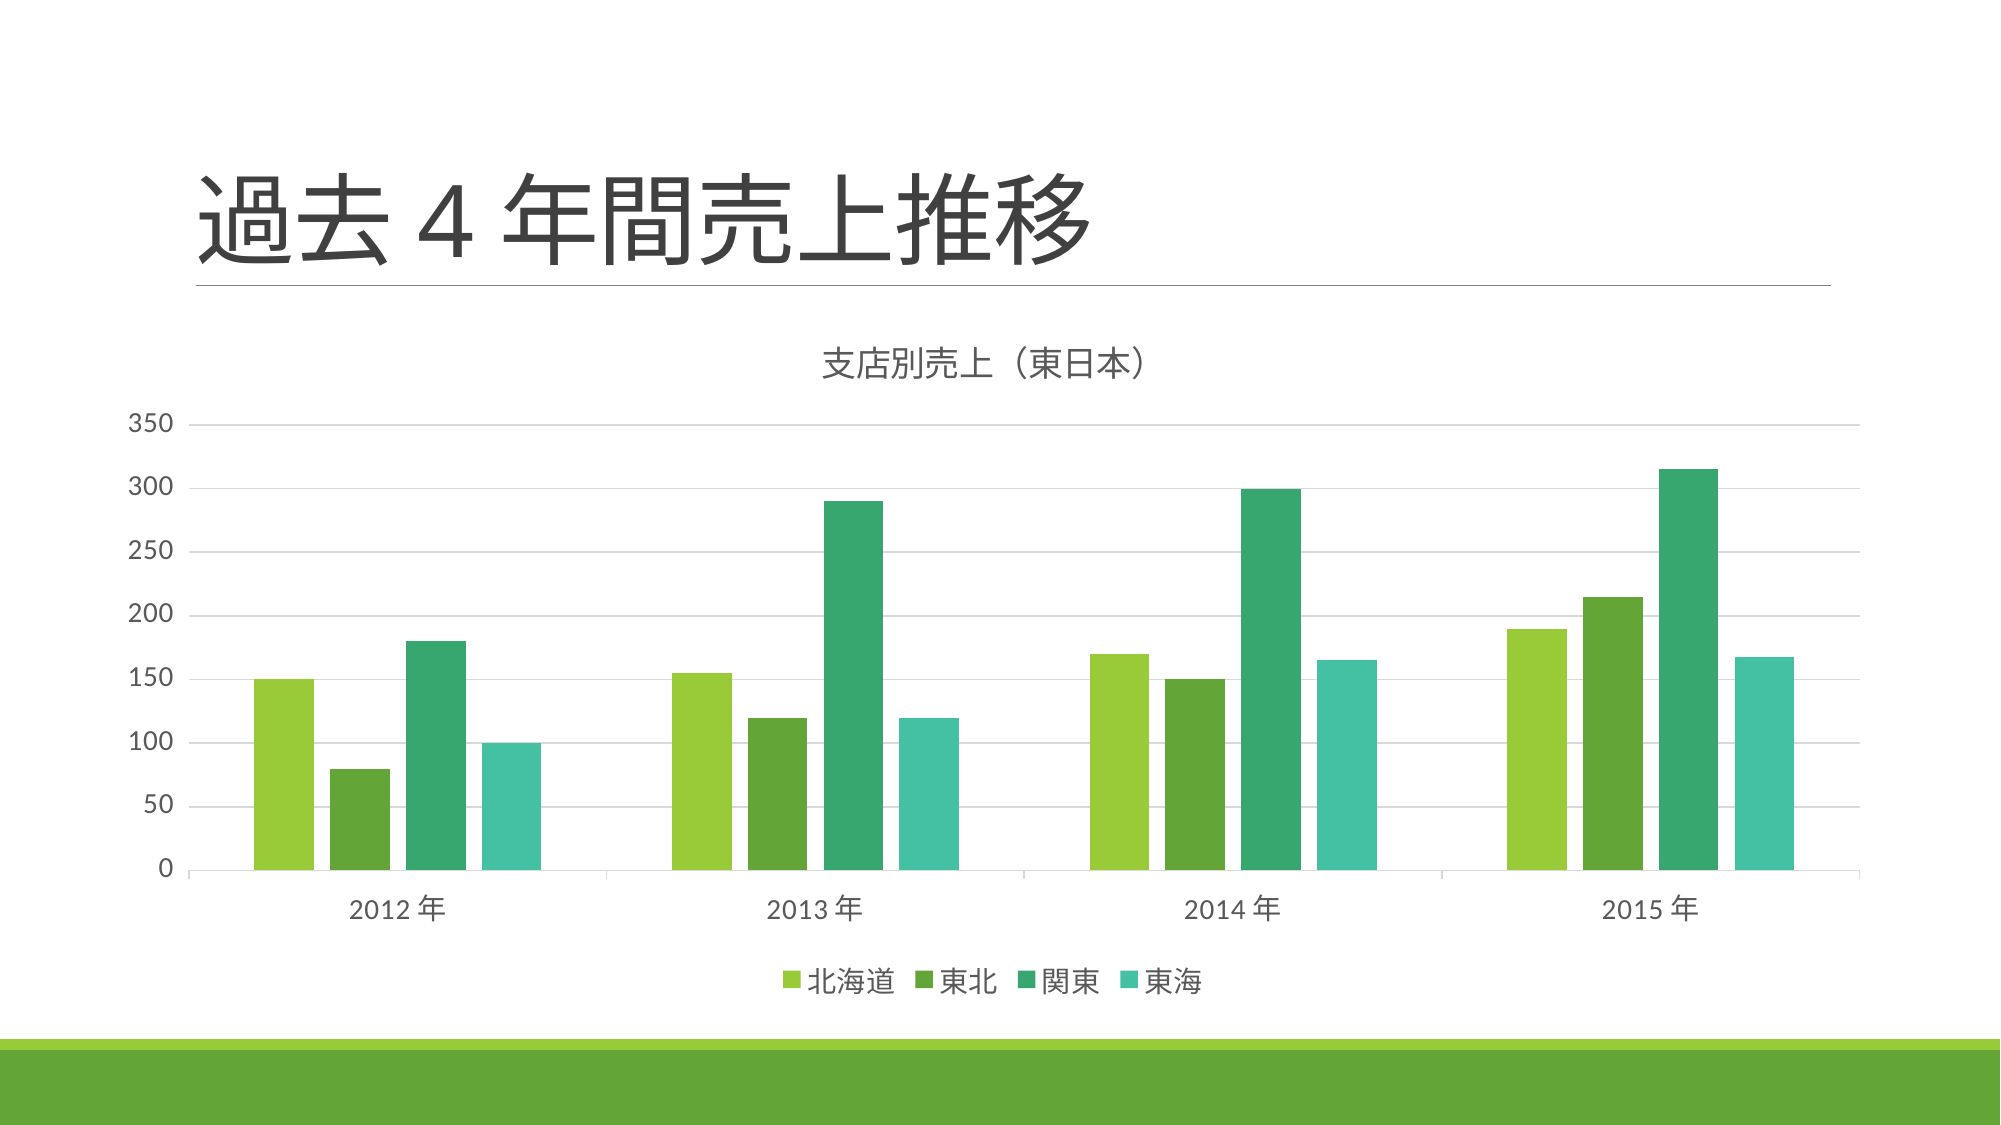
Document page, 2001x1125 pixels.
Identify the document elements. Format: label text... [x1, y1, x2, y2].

chart [90, 302, 1897, 1008]
title 過去4年間売上推移 [180, 47, 1830, 285]
